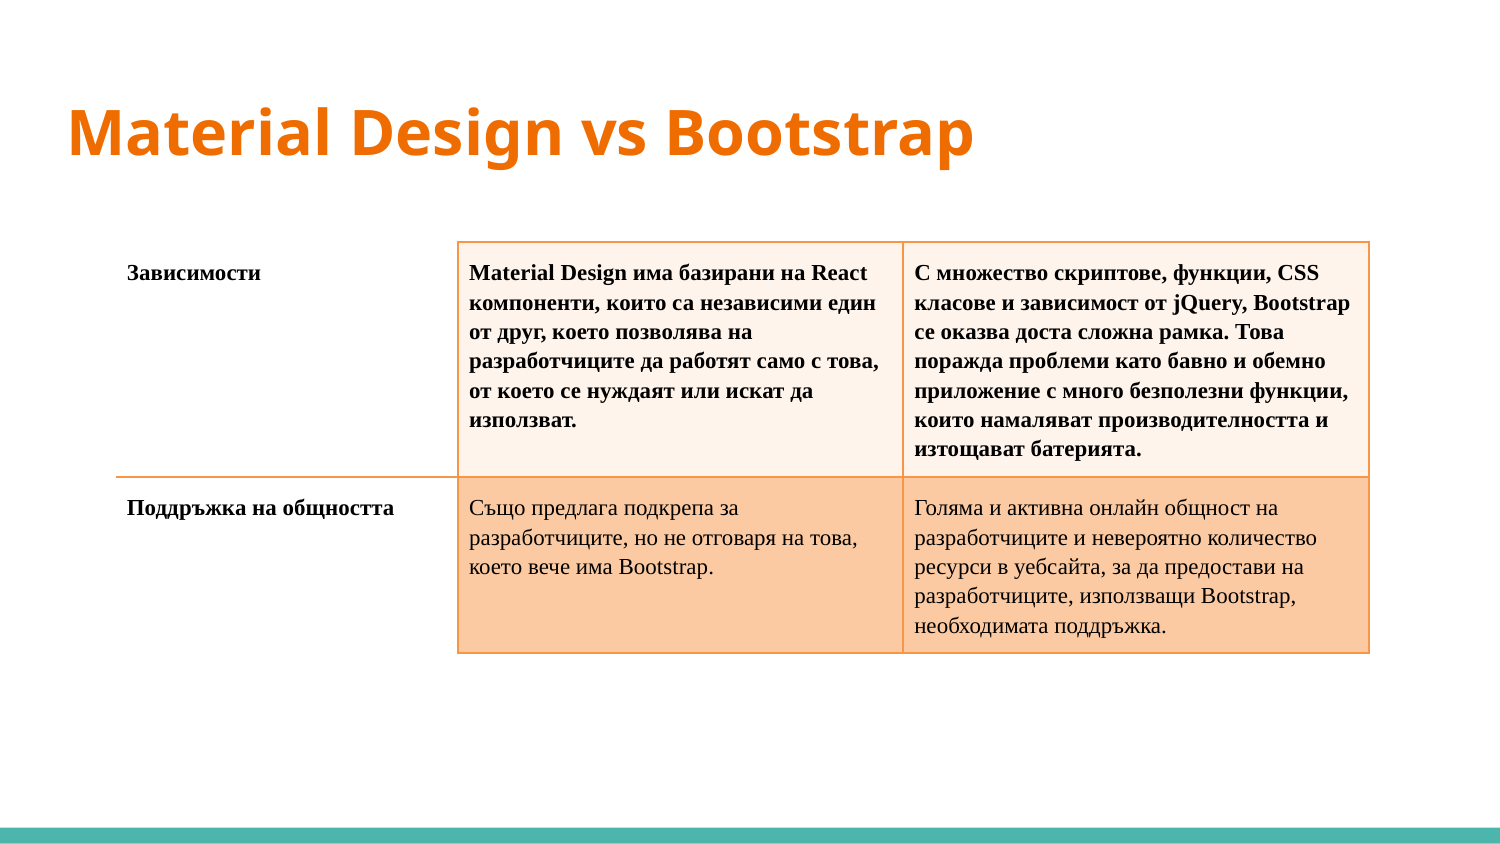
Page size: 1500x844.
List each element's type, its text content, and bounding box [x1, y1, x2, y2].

table_cell Също предлага подкрепа за разработчиците, но не отговаря на това, което вече има Bootstrap. [459, 478, 902, 652]
table_cell Поддръжка на общността [116, 478, 457, 653]
table_header С множество скриптове, функции, CSS класове и зависимост от jQuery, Bootstrap се оказва доста сложна рамка. Това поражда проблеми като бавно и обемно приложение с много безполезни функции, които намаляват производителността и изтощават батерията. [904, 243, 1368, 476]
table_header Material Design има базирани на React компоненти, които са независими един от друг, което позволява на разработчиците да работят само с това, от което се нуждаят или искат да използват. [459, 243, 902, 476]
table_cell Голяма и активна онлайн общност на разработчиците и невероятно количество ресурси в уебсайта, за да предостави на разработчиците, използващи Bootstrap, необходимата поддръжка. [904, 478, 1368, 652]
table_header Зависимости [116, 242, 457, 476]
title Material Design vs Bootstrap [51, 72, 1449, 189]
